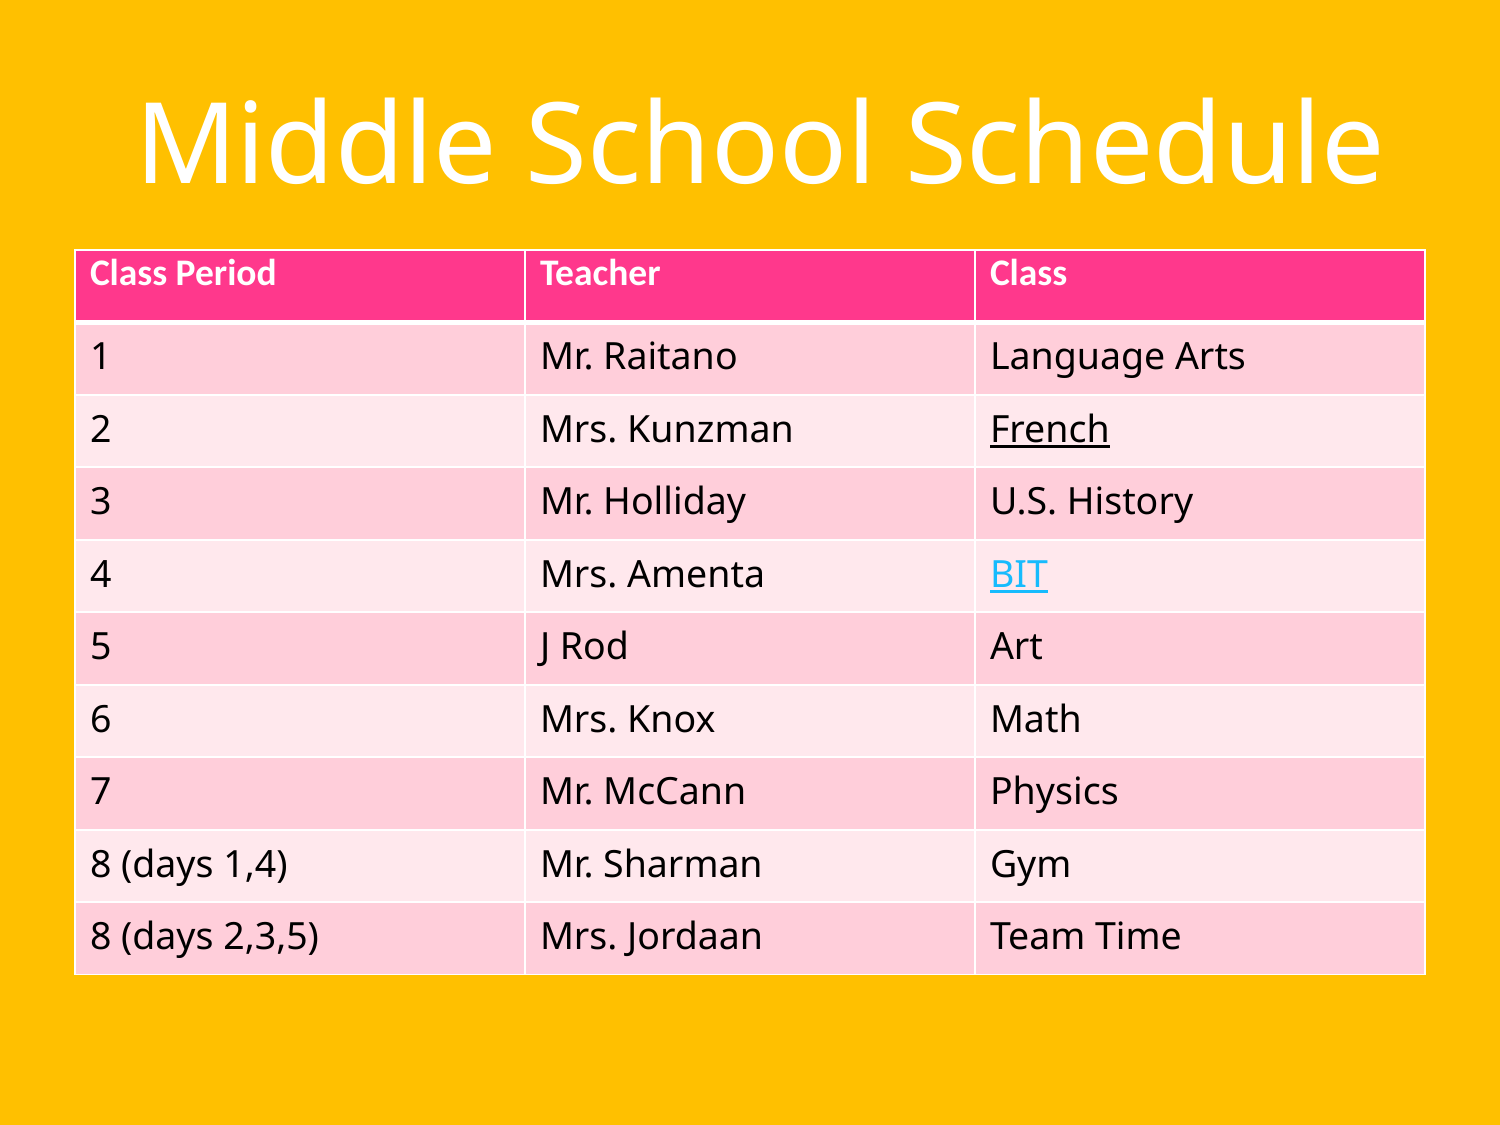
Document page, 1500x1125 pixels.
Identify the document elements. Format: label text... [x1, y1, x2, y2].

table_cell Art [976, 613, 1424, 684]
table_cell Math [976, 686, 1424, 756]
table_cell Language Arts [976, 325, 1424, 394]
table_cell Mr. McCann [526, 758, 974, 829]
table_cell Mrs. Kunzman [526, 396, 974, 466]
table_cell Mrs. Amenta [526, 541, 974, 611]
table_cell 5 [76, 613, 524, 684]
table_cell 2 [76, 396, 524, 466]
table_cell French [976, 396, 1424, 466]
table_cell J Rod [526, 613, 974, 684]
table_cell Team Time [976, 903, 1424, 974]
title Middle School Schedule [75, 45, 1425, 233]
table_cell 8 (days 2,3,5) [76, 903, 524, 974]
table_cell Mrs. Knox [526, 686, 974, 756]
table_cell 4 [76, 541, 524, 611]
table_cell Mrs. Jordaan [526, 903, 974, 974]
table_cell Physics [976, 758, 1424, 829]
table_cell Mr. Sharman [526, 831, 974, 901]
table_cell 7 [76, 758, 524, 829]
table_cell Mr. Holliday [526, 468, 974, 539]
table_cell Gym [976, 831, 1424, 901]
table_cell Mr. Raitano [526, 325, 974, 394]
table_header Class [976, 251, 1424, 320]
table_cell U.S. History [976, 468, 1424, 539]
table_header Teacher [526, 251, 974, 320]
table_cell 8 (days 1,4) [76, 831, 524, 901]
table_cell 3 [76, 468, 524, 539]
table_cell 1 [76, 325, 524, 394]
table_header Class Period [76, 251, 524, 320]
table_cell BIT [976, 541, 1424, 611]
table_cell 6 [76, 686, 524, 756]
